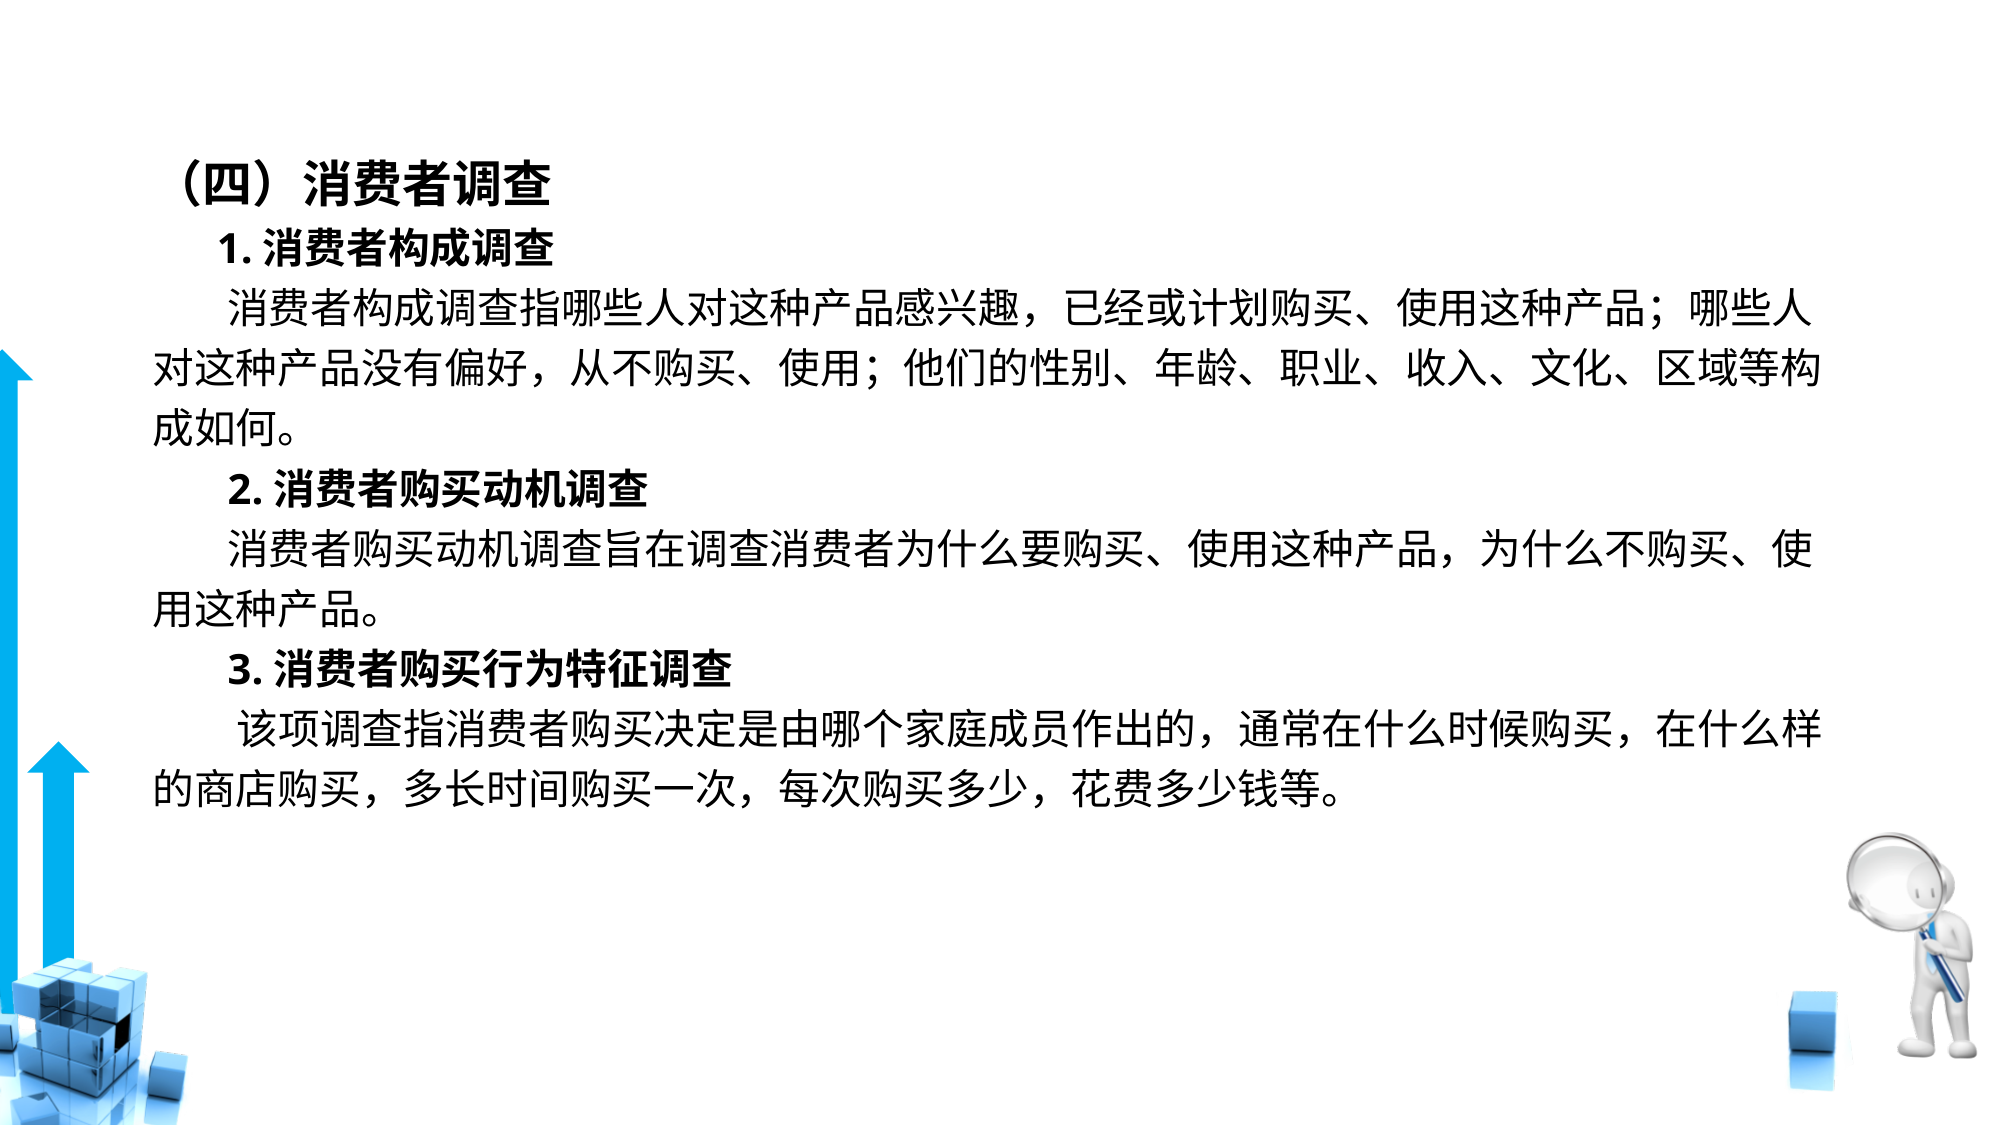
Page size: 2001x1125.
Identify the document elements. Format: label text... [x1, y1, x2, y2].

picture [0, 948, 193, 1125]
title （四）消费者调查 1.消费者构成调查 消费者构成调查指哪些人对这种产品感兴趣，已经或计划购买、使用这种产品；哪些人对这种产品没有偏好，从不购买、使用；他们的性别、年龄、职业、收入、文化、区域等构成如何。 2.消费者购买动机调查 消费者购买动机调查旨在调查消费者为什么要购买、使用这种产品，为什么不购买、使用这种产品。 3.消费者购买行为特征调查 该项调查指消费者购买决定是由哪个家庭成员作出的，通常在什么时候购买，在什么样的商店购买，多长时间购买一次，每次购买多少，花费多少钱等。 [137, 132, 1863, 1003]
picture [1750, 832, 1994, 1102]
